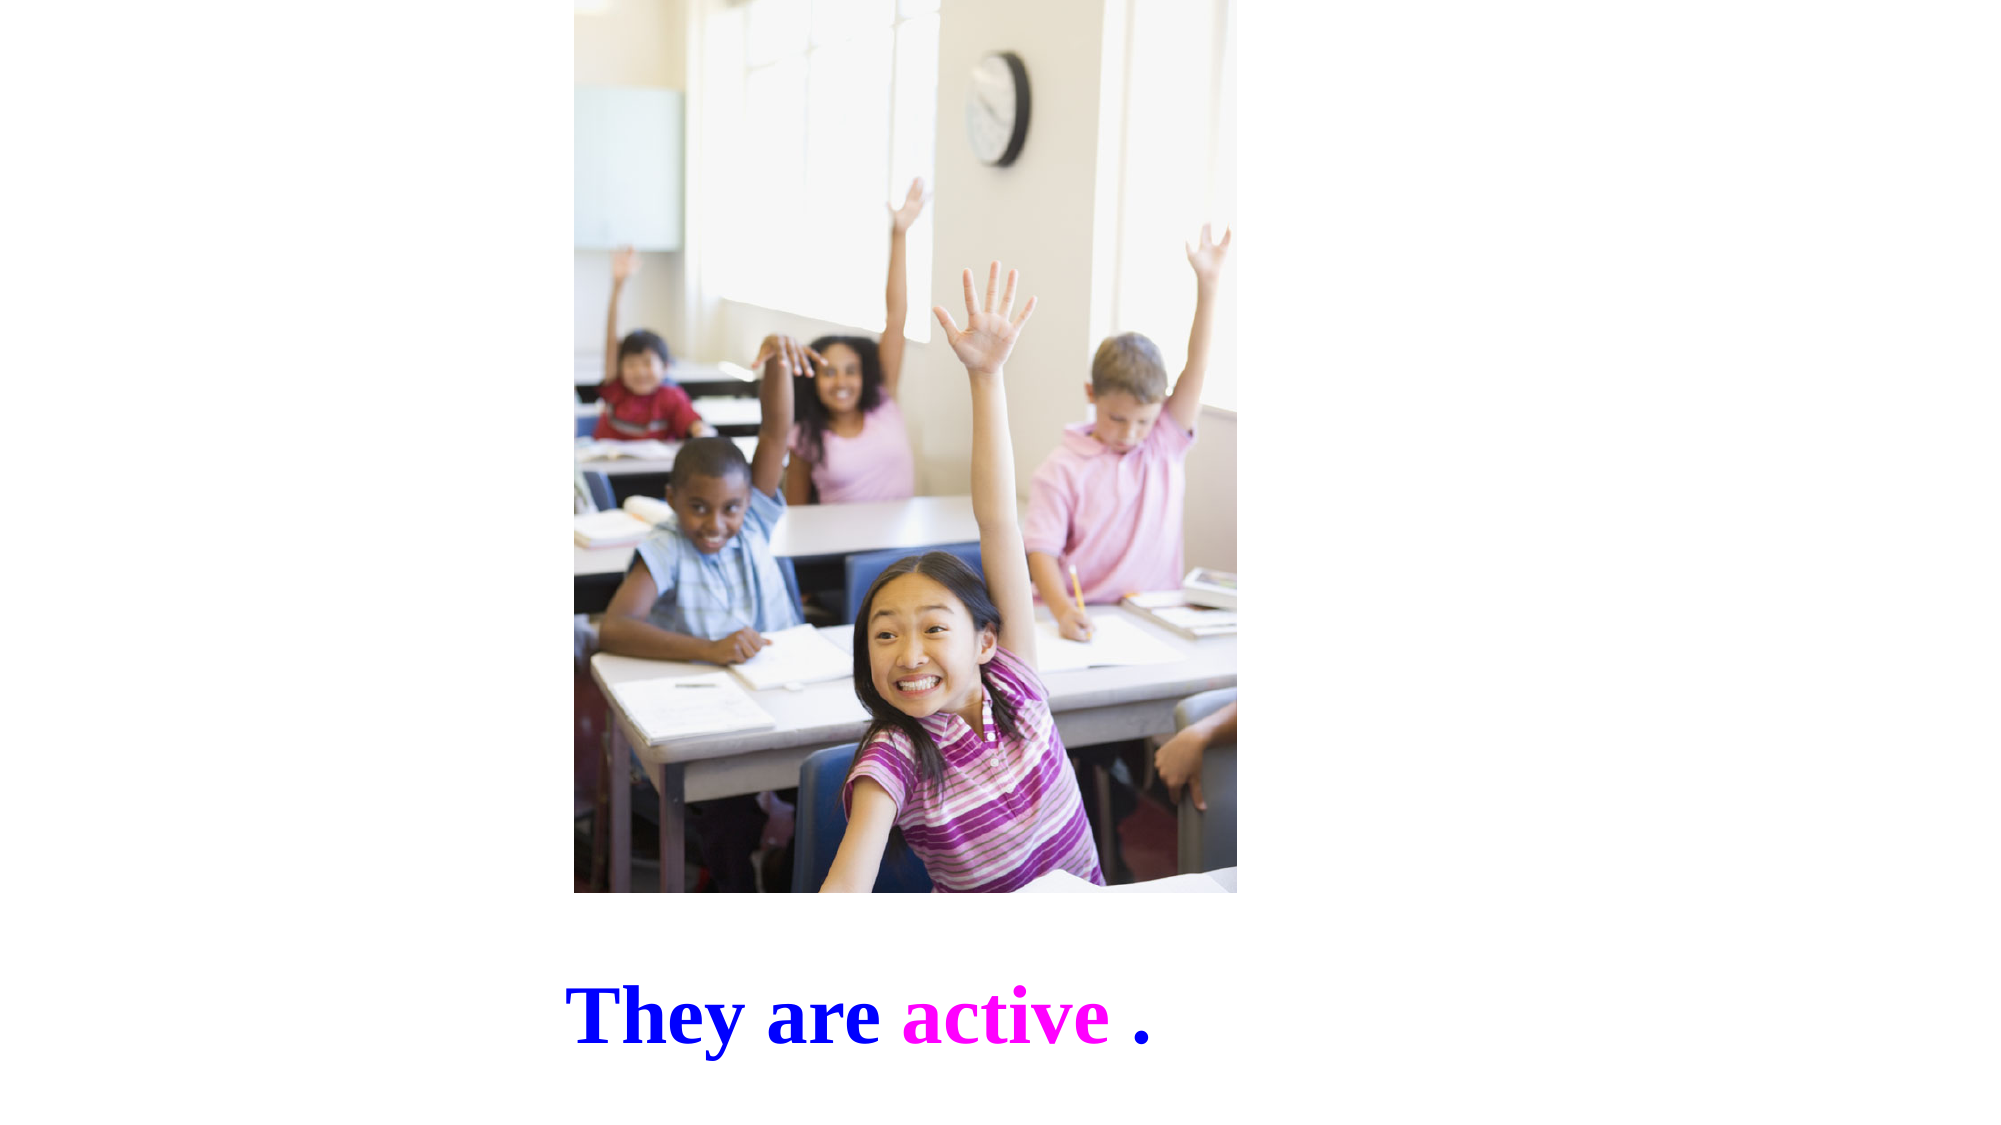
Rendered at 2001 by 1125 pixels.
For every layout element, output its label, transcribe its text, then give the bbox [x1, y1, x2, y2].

picture [574, 0, 1237, 893]
text_box They are active . [551, 952, 1497, 1068]
